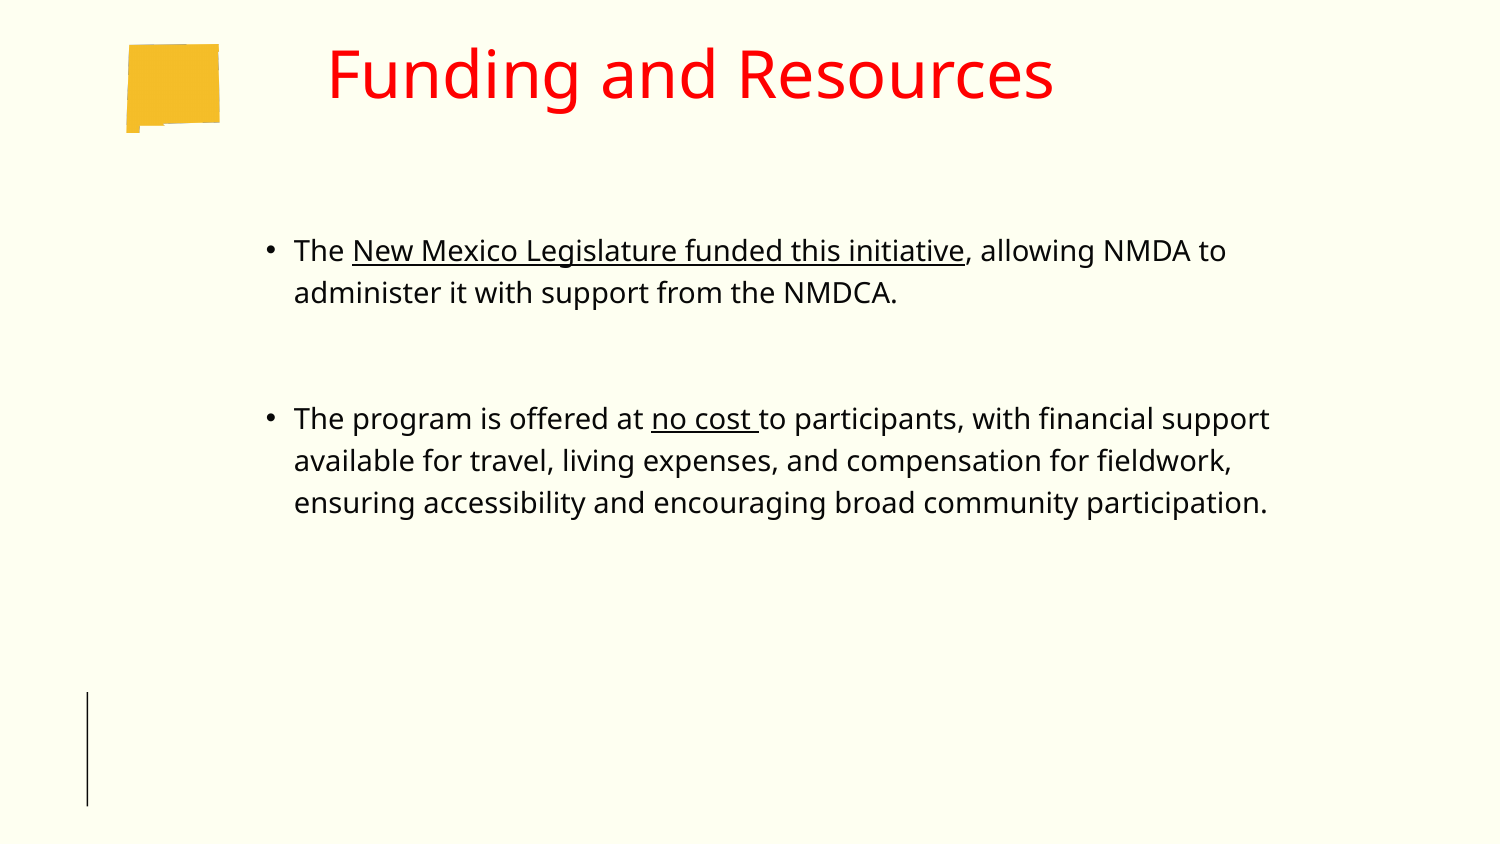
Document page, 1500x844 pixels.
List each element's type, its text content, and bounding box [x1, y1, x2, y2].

title Funding and Resources [278, 16, 1072, 144]
list The New Mexico Legislature funded this initiative, allowing NMDA to administer it with support from the NMDCA. The program is offered at no cost to participants, with financial support available for travel, living expenses, and compensation for fieldwork, ensuring accessibility and encouraging broad community participation. [250, 210, 1315, 634]
picture [125, 44, 220, 133]
